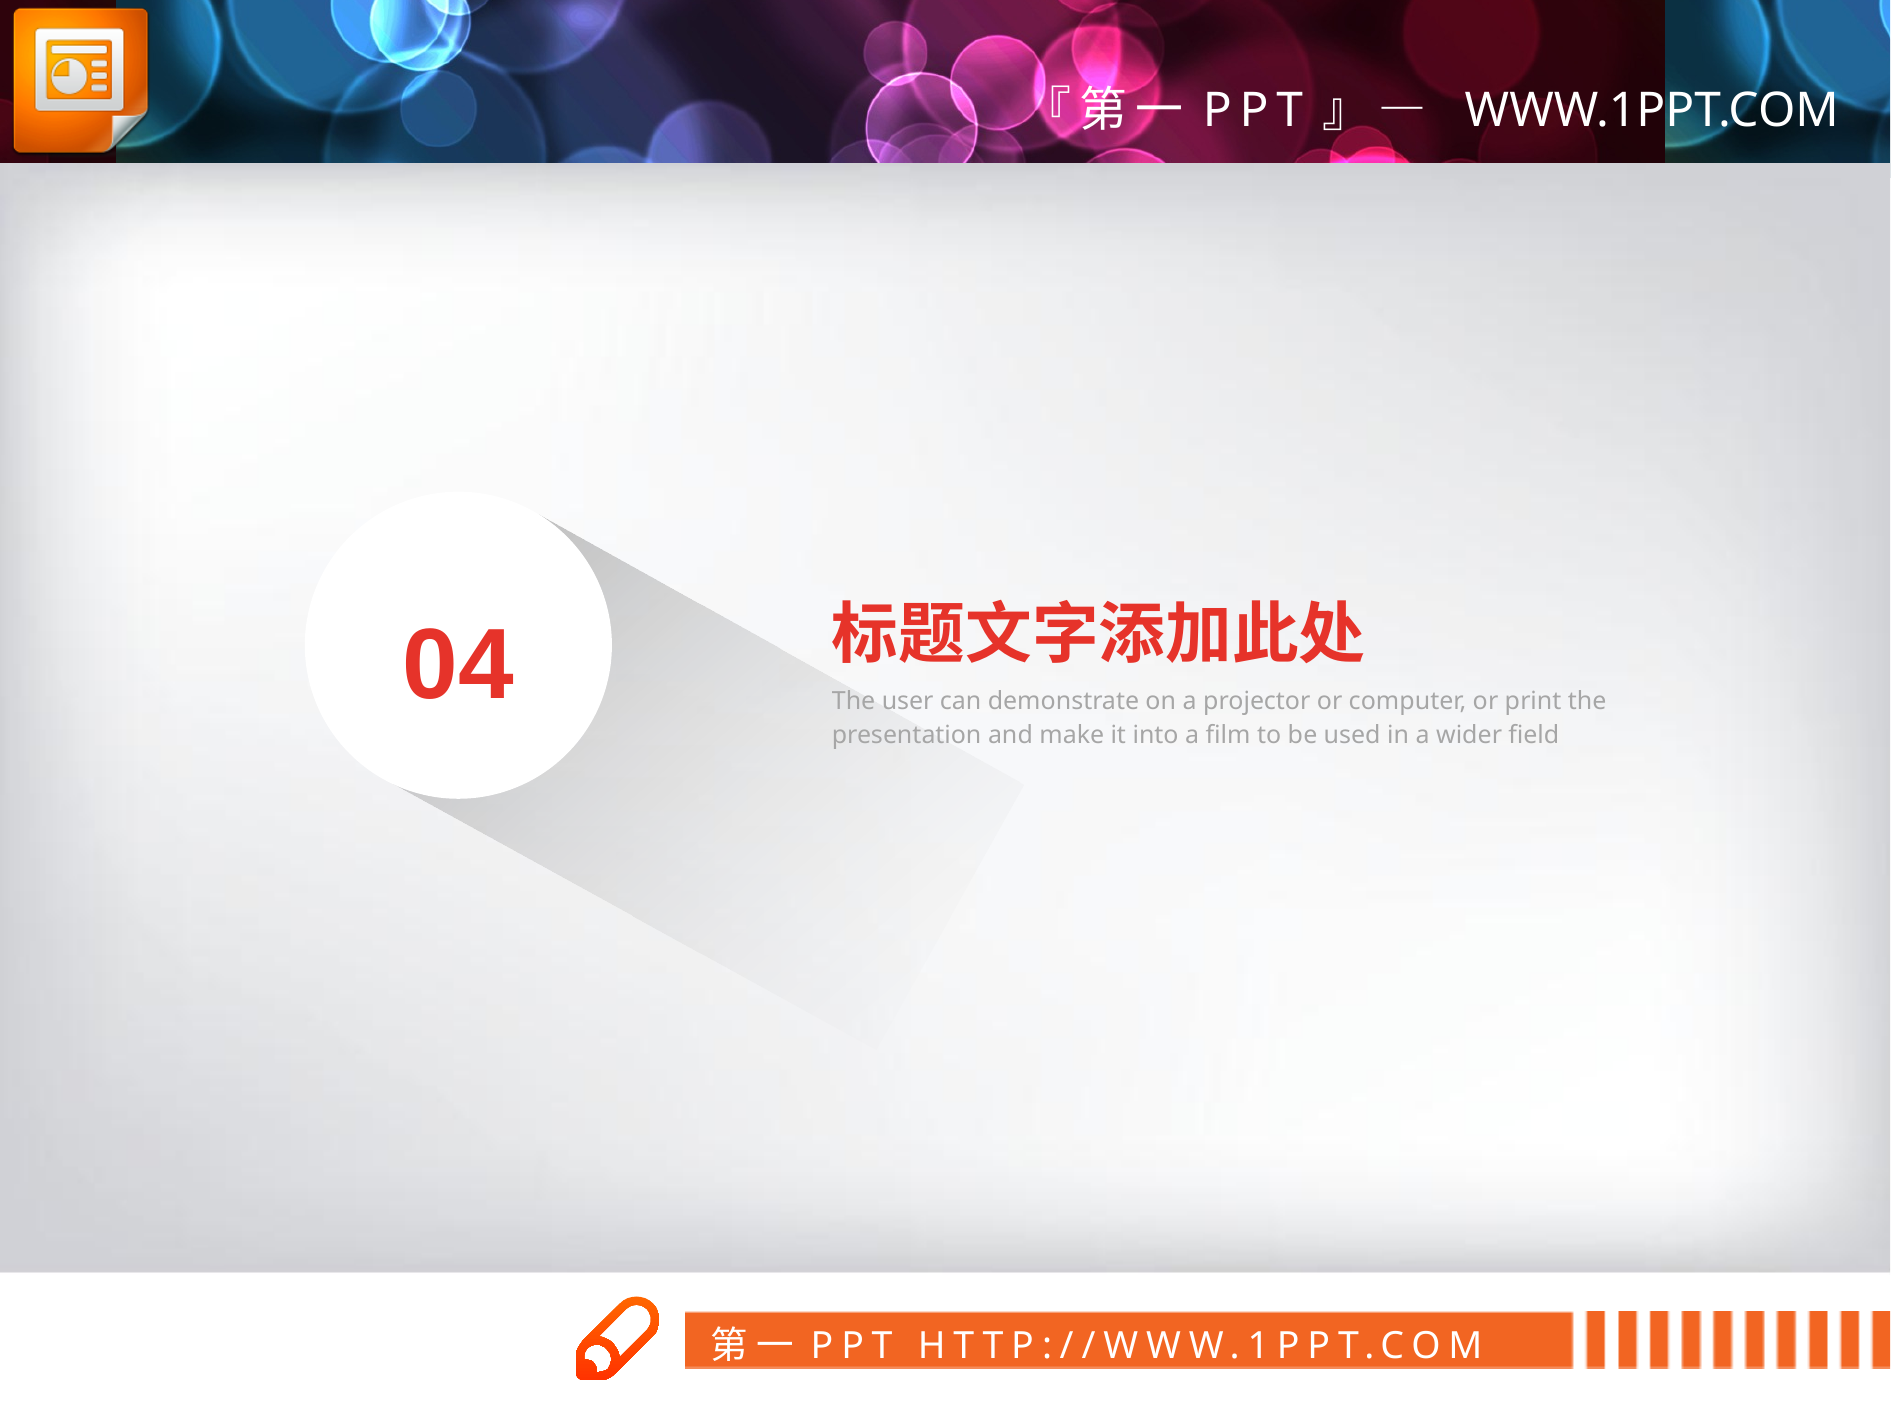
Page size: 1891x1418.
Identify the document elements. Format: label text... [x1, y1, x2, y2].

text_box The user can demonstrate on a projector or computer, or print the presentation and make it into a film to be used in a wider field [988, 672, 1747, 756]
picture [685, 1311, 1891, 1369]
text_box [304, 491, 985, 934]
text_box 标题文字添加此处 [988, 567, 1552, 678]
picture [0, 0, 1891, 1275]
